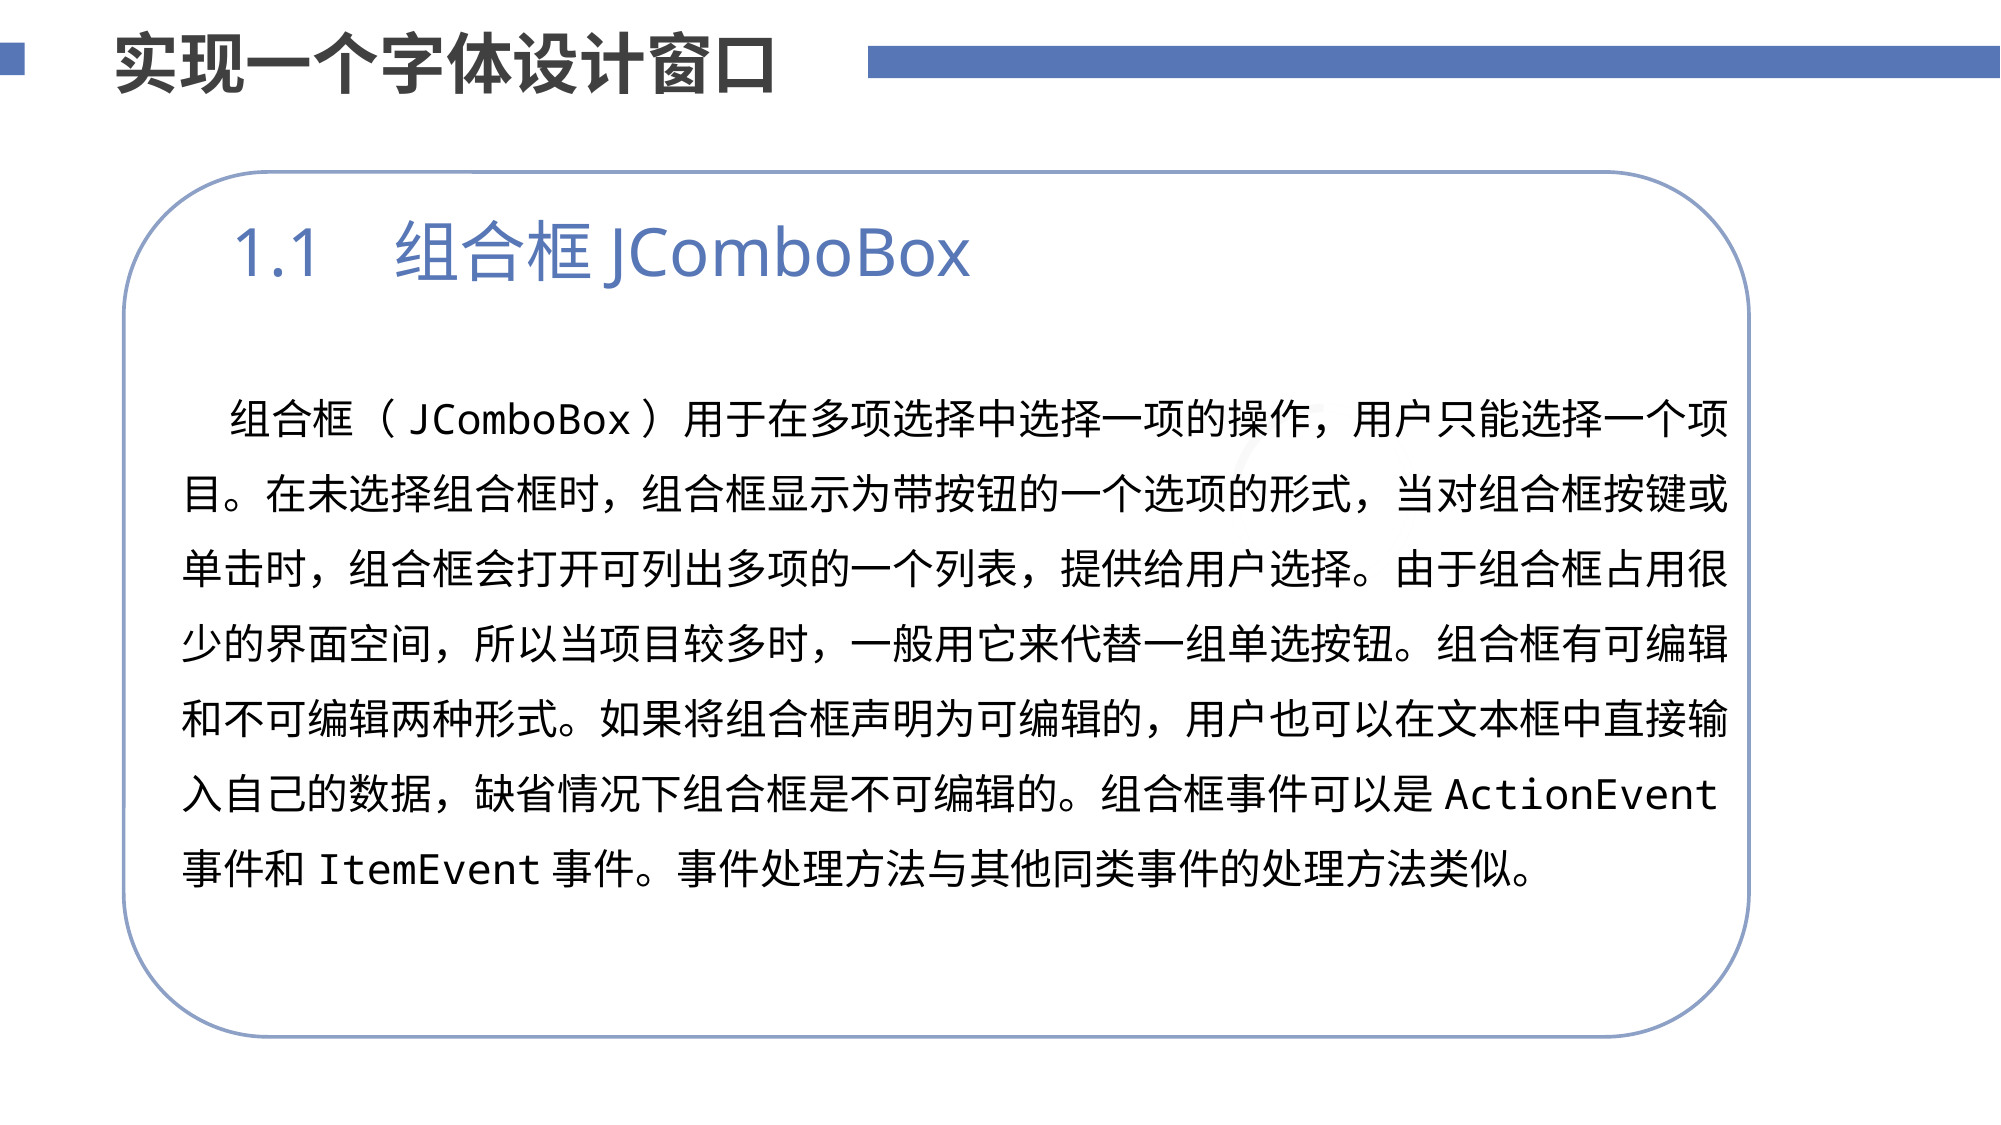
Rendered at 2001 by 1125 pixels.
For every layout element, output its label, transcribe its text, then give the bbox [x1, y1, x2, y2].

text_box [122, 170, 1751, 1038]
text_box [867, 45, 2000, 79]
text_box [1234, 407, 1413, 587]
text_box 实现一个字体设计窗口 [112, 21, 781, 102]
text_box [0, 41, 26, 76]
